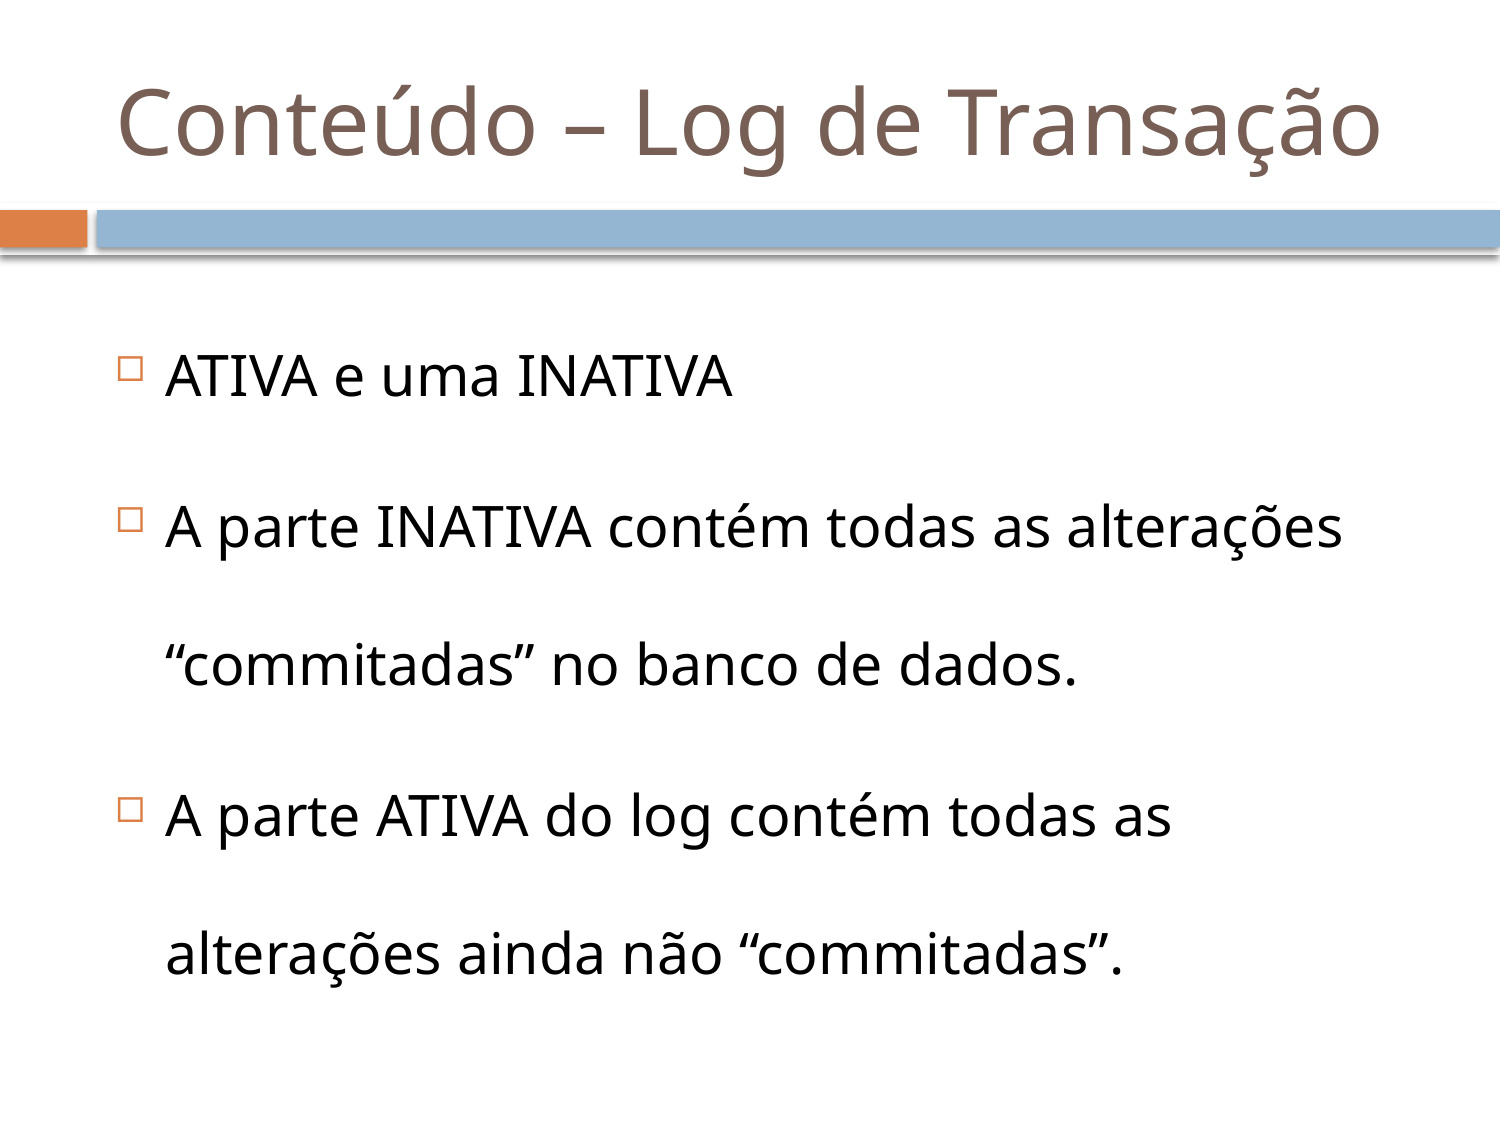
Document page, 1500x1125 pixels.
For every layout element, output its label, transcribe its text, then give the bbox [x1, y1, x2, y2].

title Conteúdo – Log de Transação [100, 37, 1438, 200]
list ATIVA e uma INATIVA A parte INATIVA contém todas as alterações “commitadas” no banco de dados. A parte ATIVA do log contém todas as alterações ainda não “commitadas”. [100, 262, 1438, 1000]
